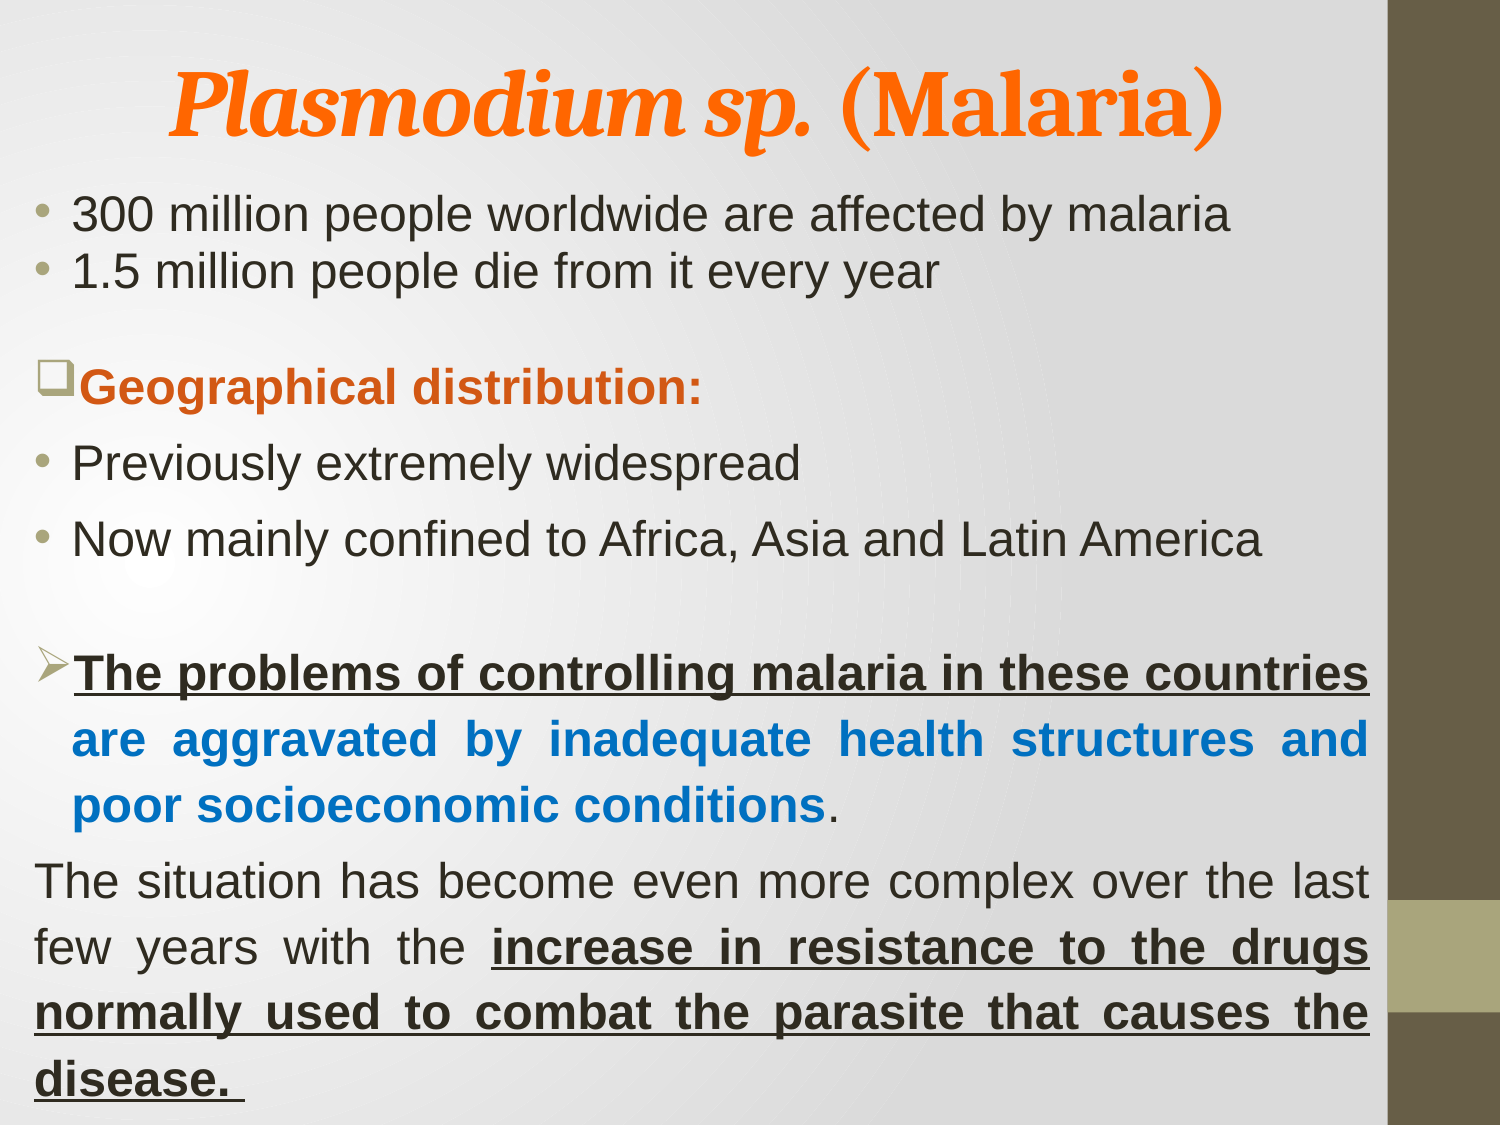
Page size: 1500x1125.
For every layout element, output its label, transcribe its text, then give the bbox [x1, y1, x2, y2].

list 300 million people worldwide are affected by malaria 1.5 million people die from it every year Geographical distribution: Previously extremely widespread Now mainly confined to Africa, Asia and Latin America The problems of controlling malaria in these countries are aggravated by inadequate health structures and poor socioeconomic conditions. The situation has become even more complex over the last few years with the increase in resistance to the drugs normally used to combat the parasite that causes the disease. [0, 185, 1386, 1125]
title Plasmodium sp. (Malaria) [75, 45, 1325, 151]
